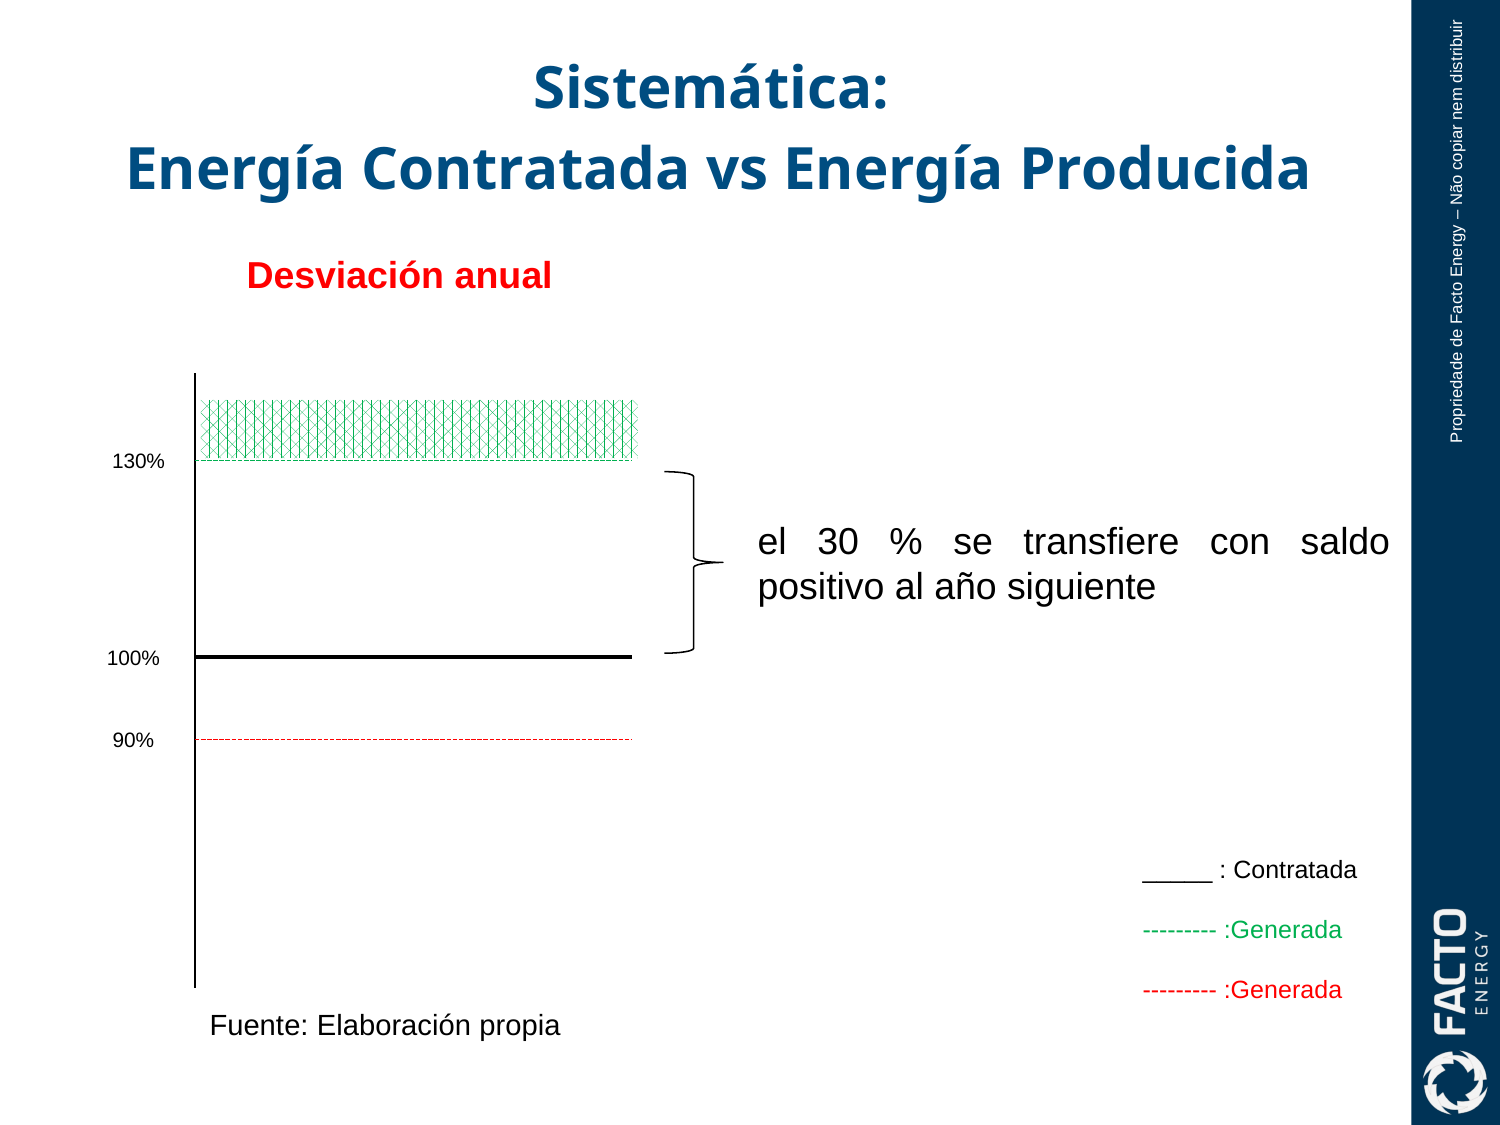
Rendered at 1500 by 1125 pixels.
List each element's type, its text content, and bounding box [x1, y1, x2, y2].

text_box 100% [92, 636, 190, 677]
text_box Propriedade de Facto Energy – Não copiar nem distribuir [1437, 4, 1473, 458]
text_box [1411, 0, 1500, 974]
text_box el 30 % se transfiere con saldo positivo al año siguiente [742, 509, 1405, 615]
text_box [664, 470, 724, 654]
text_box _____ : Contratada --------- :Generada --------- :Generada [1127, 845, 1399, 1041]
text_box [1411, 1055, 1500, 1125]
text_box Sistemática: Energía Contratada vs Energía Producida [52, 42, 1385, 210]
text_box [200, 398, 640, 460]
text_box 130% [200, 468, 207, 480]
text_box Desviación anual [231, 243, 579, 304]
text_box Fuente: Elaboración propia [194, 998, 739, 1049]
picture [1349, 906, 1500, 1118]
text_box 90% [98, 719, 190, 760]
text_box 90% [200, 719, 208, 739]
text_box 130% [97, 440, 190, 480]
text_box 90% [200, 749, 208, 760]
text_box [88, 243, 1128, 330]
